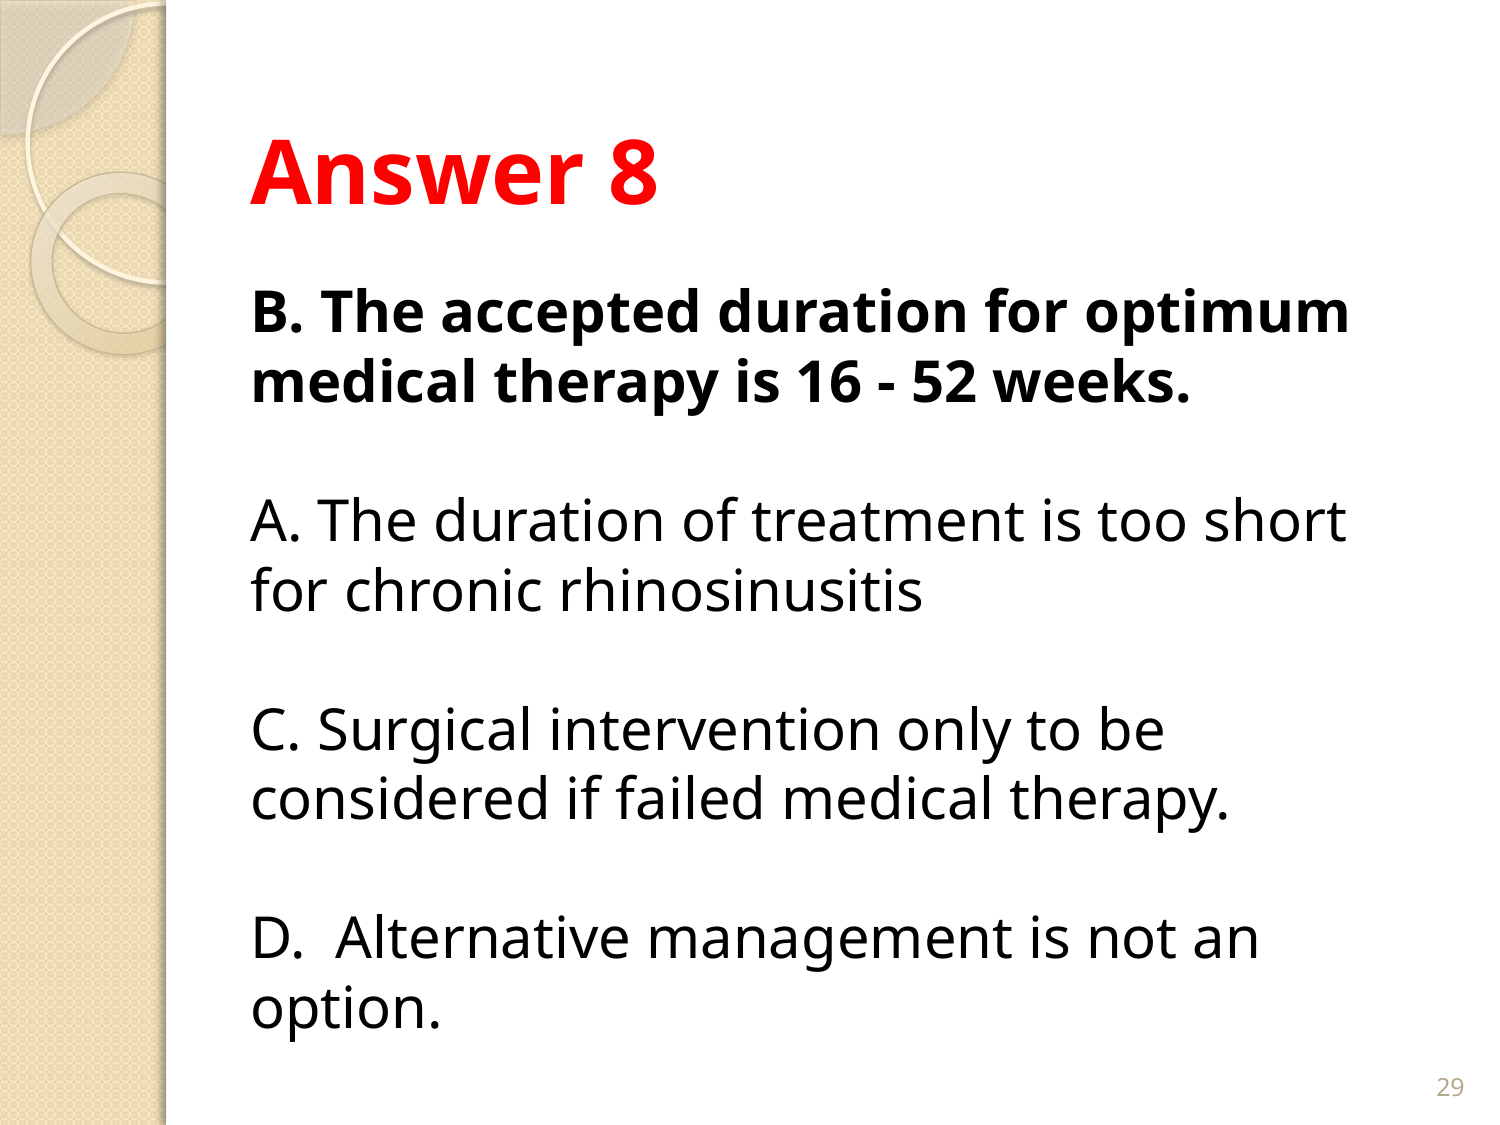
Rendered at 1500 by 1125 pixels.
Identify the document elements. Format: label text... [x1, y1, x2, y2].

slide_number 29 [1413, 1034, 1488, 1113]
title Answer 8 [235, 75, 1466, 263]
list B. The accepted duration for optimum medical therapy is 16 - 52 weeks. A. The duration of treatment is too short for chronic rhinosinusitis C. Surgical intervention only to be considered if failed medical therapy. D. Alternative management is not an option. [235, 267, 1438, 1055]
